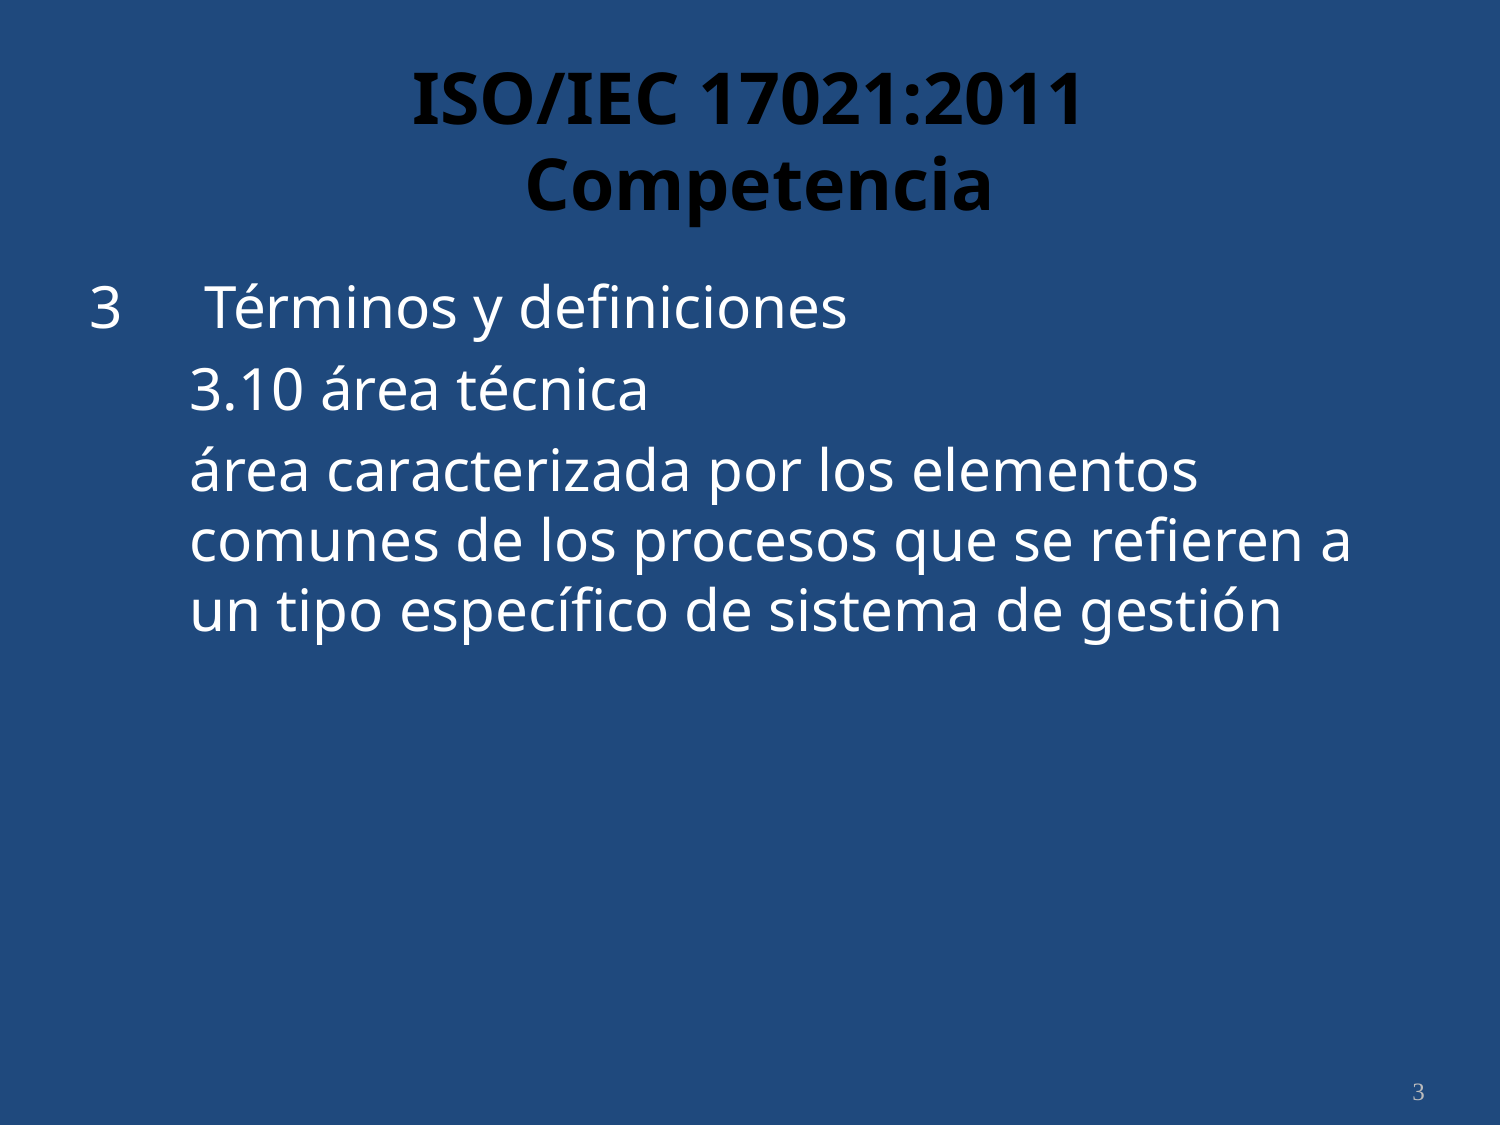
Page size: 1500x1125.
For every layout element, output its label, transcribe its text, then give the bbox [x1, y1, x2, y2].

title ISO/IEC 17021:2011 Competencia [75, 45, 1425, 233]
slide_number 3 [1299, 1052, 1425, 1113]
list 3 Términos y definiciones 3.10 área técnica área caracterizada por los elementos comunes de los procesos que se refieren a un tipo específico de sistema de gestión [75, 262, 1425, 1035]
